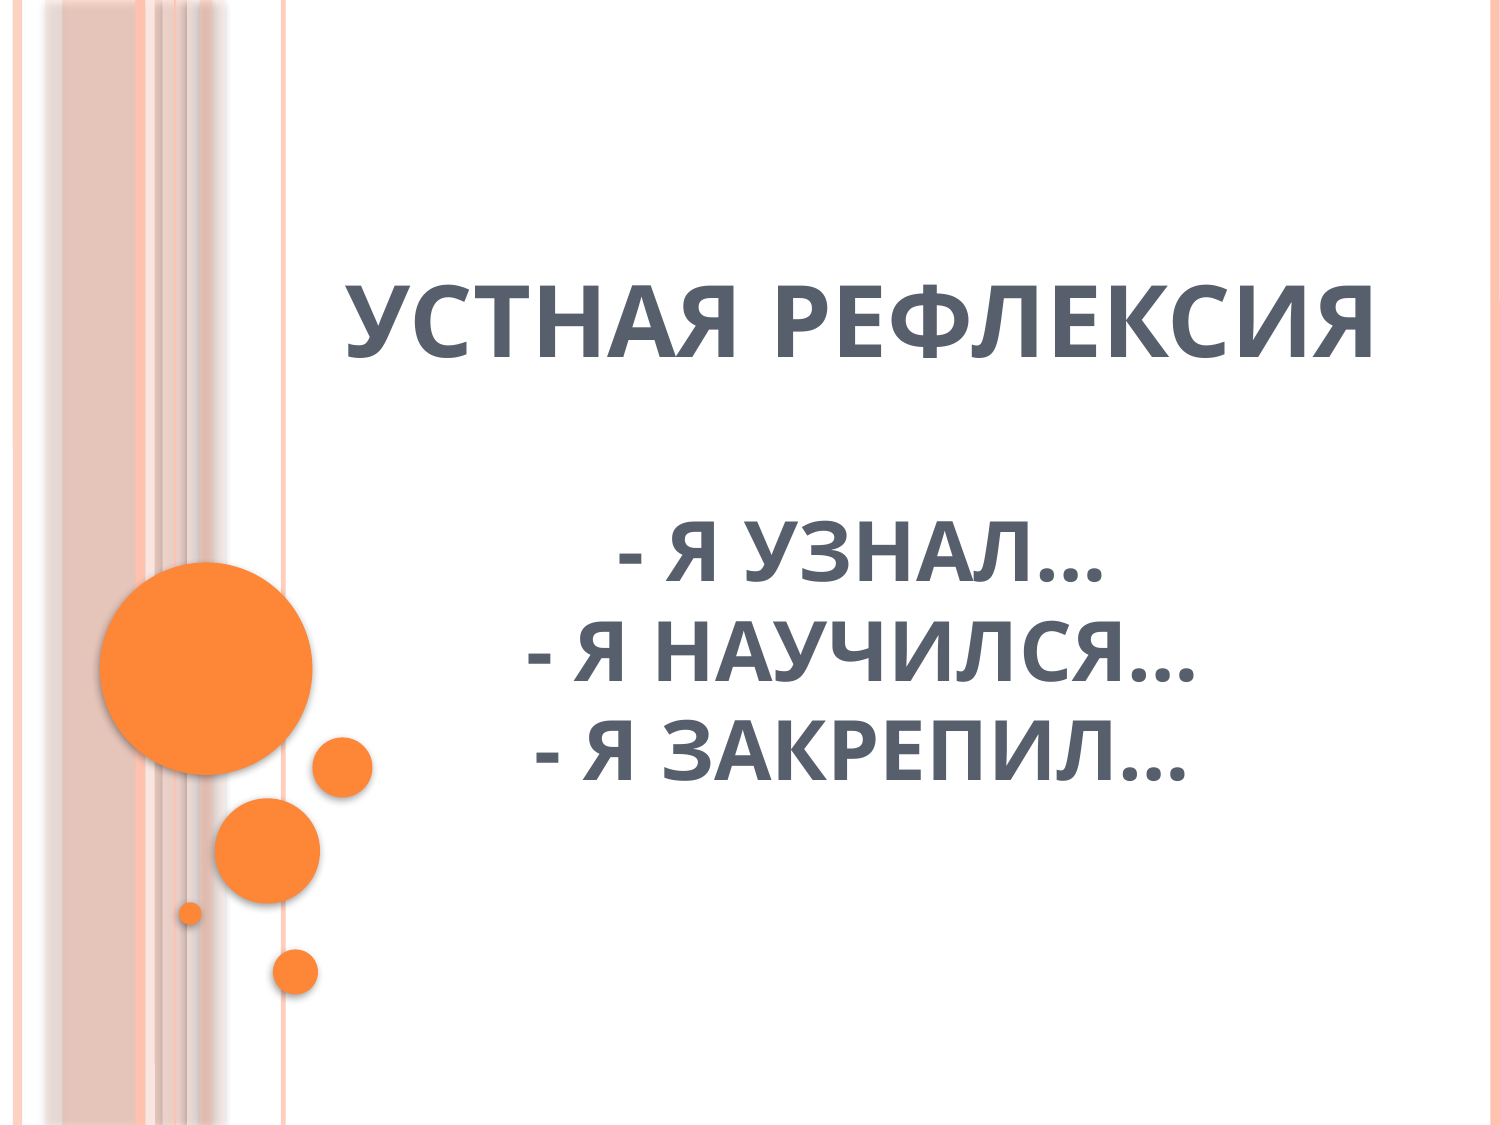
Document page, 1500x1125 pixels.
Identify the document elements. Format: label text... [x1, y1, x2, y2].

title Устная рефлексия - Я узнал… - Я научился… - Я закрепил… [112, 37, 1500, 925]
